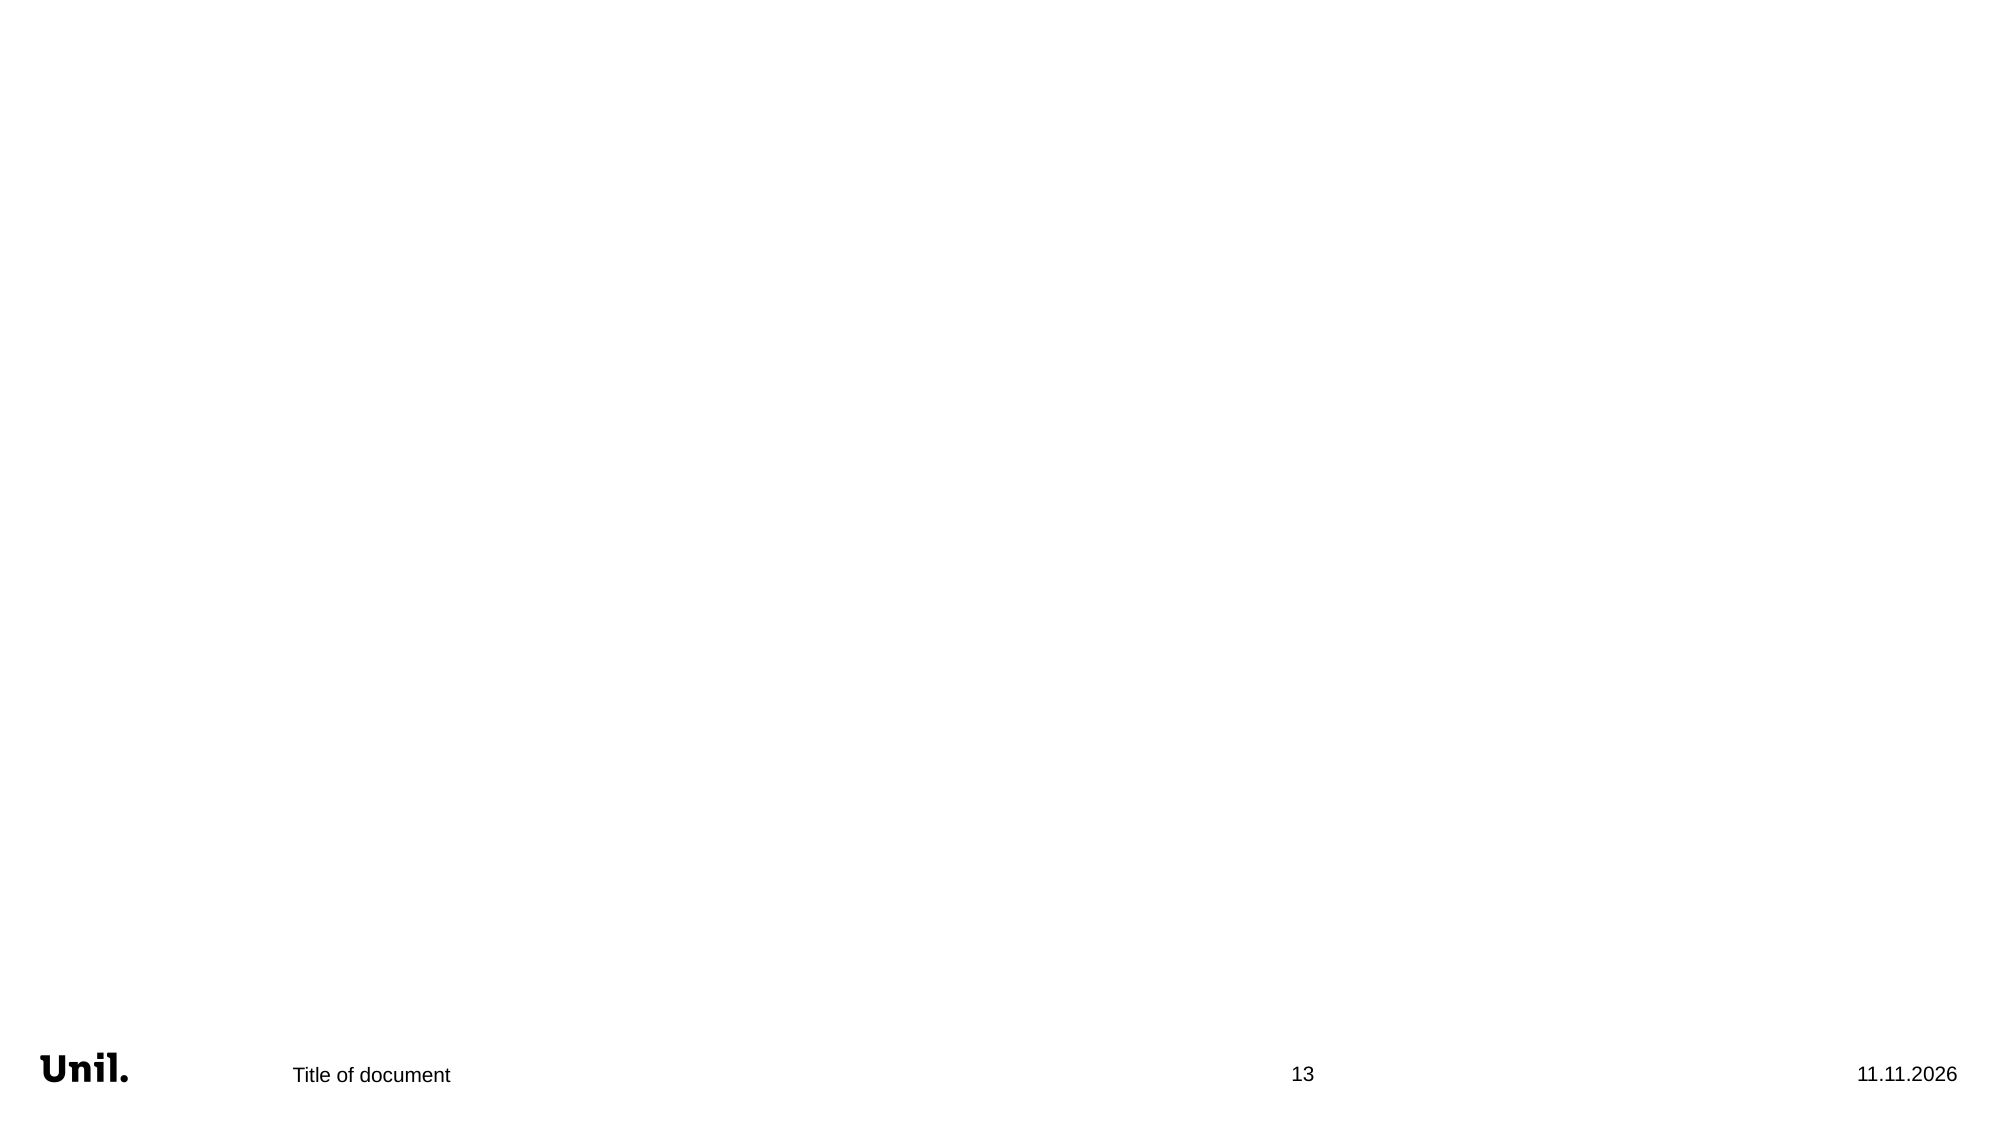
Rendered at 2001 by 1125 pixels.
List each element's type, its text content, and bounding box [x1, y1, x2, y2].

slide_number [1789, 1026, 1958, 1086]
picture [27, 1042, 141, 1095]
slide_number 13 [1250, 1037, 1355, 1086]
footer Title of document [292, 1011, 1048, 1087]
